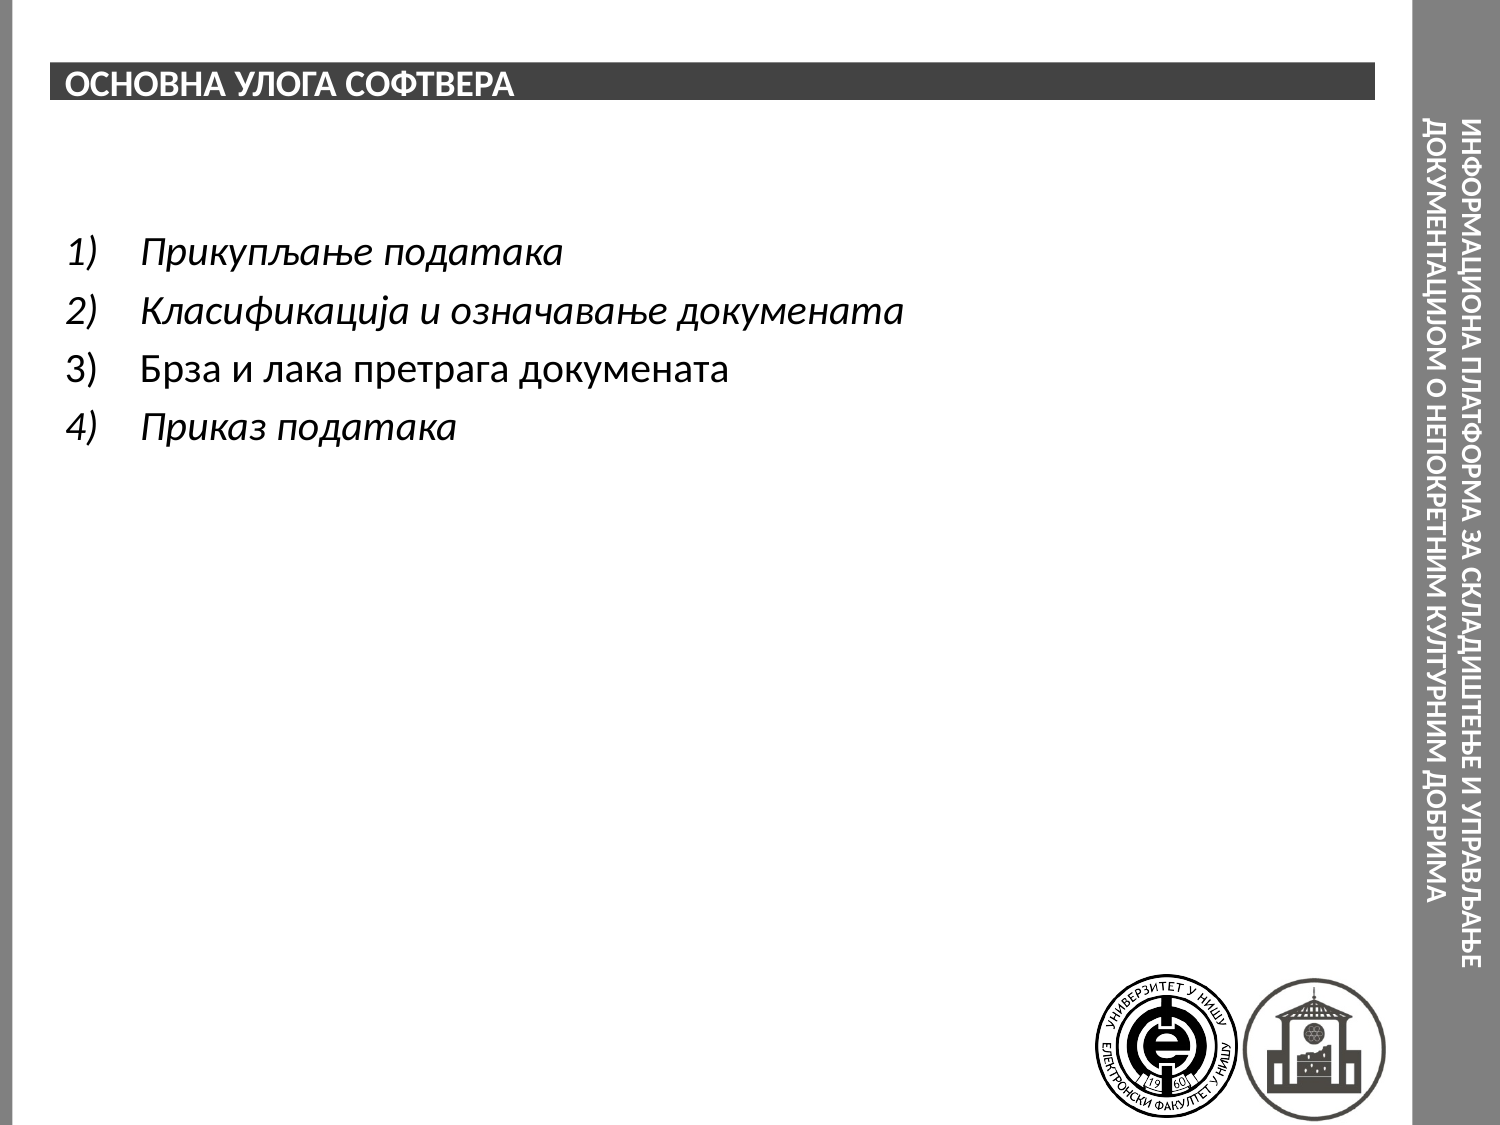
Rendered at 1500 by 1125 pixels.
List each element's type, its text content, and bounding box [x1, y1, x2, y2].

list ОСНОВНА УЛОГА СОФТВЕРА [50, 62, 1375, 99]
list Прикупљање података Класификација и означавање докумената Брза и лака претрага докумената Приказ података [50, 99, 1375, 1025]
title ИНФОРМАЦИОНА ПЛАТФОРМА ЗА СКЛАДИШТЕЊЕ И УПРАВЉАЊЕ ДОКУМЕНТАЦИЈОМ О НЕПОКРЕТНИМ КУЛТУРНИМ ДОБРИМА [1412, 62, 1500, 1025]
picture [1239, 968, 1388, 1123]
picture [1094, 974, 1238, 1118]
